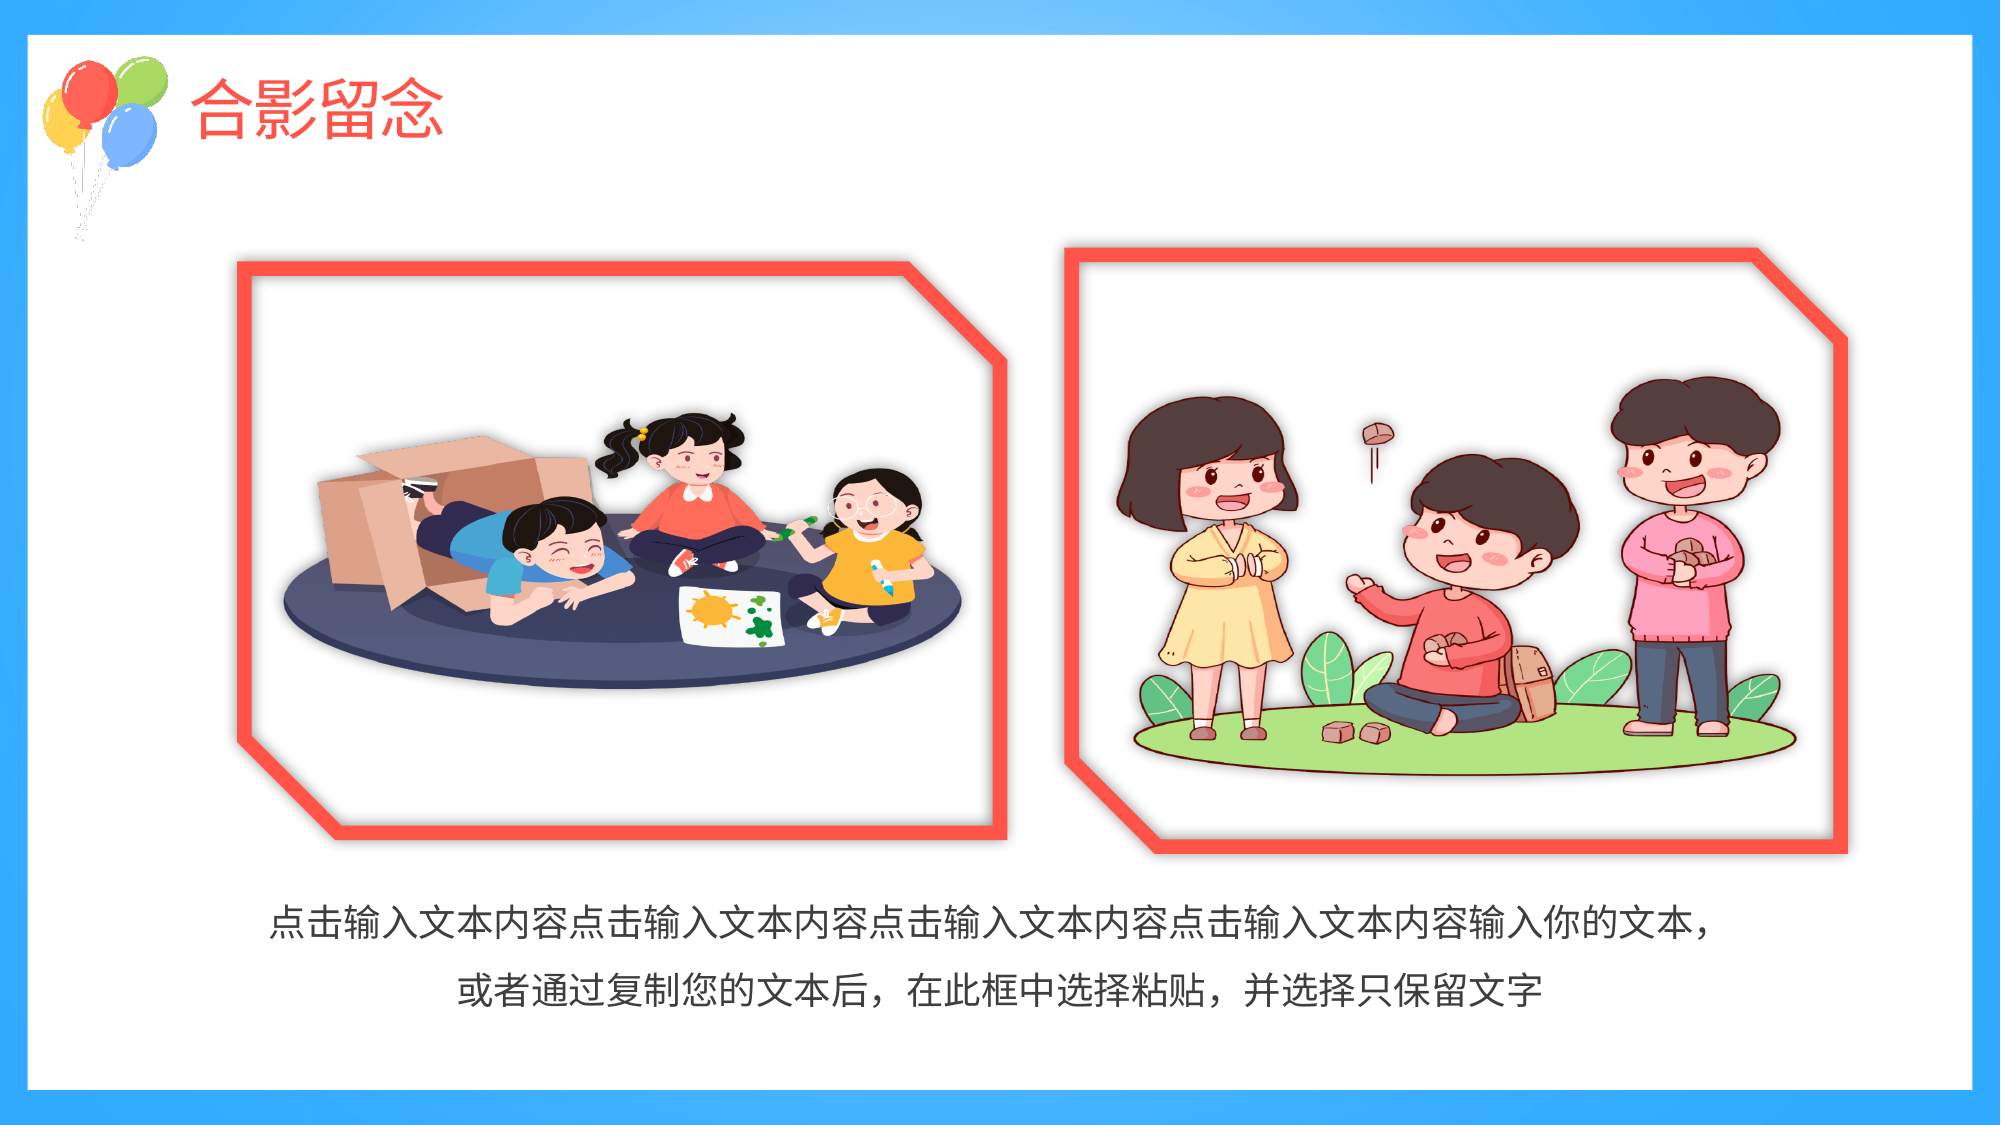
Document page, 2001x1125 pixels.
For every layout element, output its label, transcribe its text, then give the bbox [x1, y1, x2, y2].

picture [0, 0, 2000, 1125]
text_box 点击输入文本内容点击输入文本内容点击输入文本内容点击输入文本内容输入你的文本，或者通过复制您的文本后，在此框中选择粘贴，并选择只保留文字 [251, 876, 1749, 1012]
